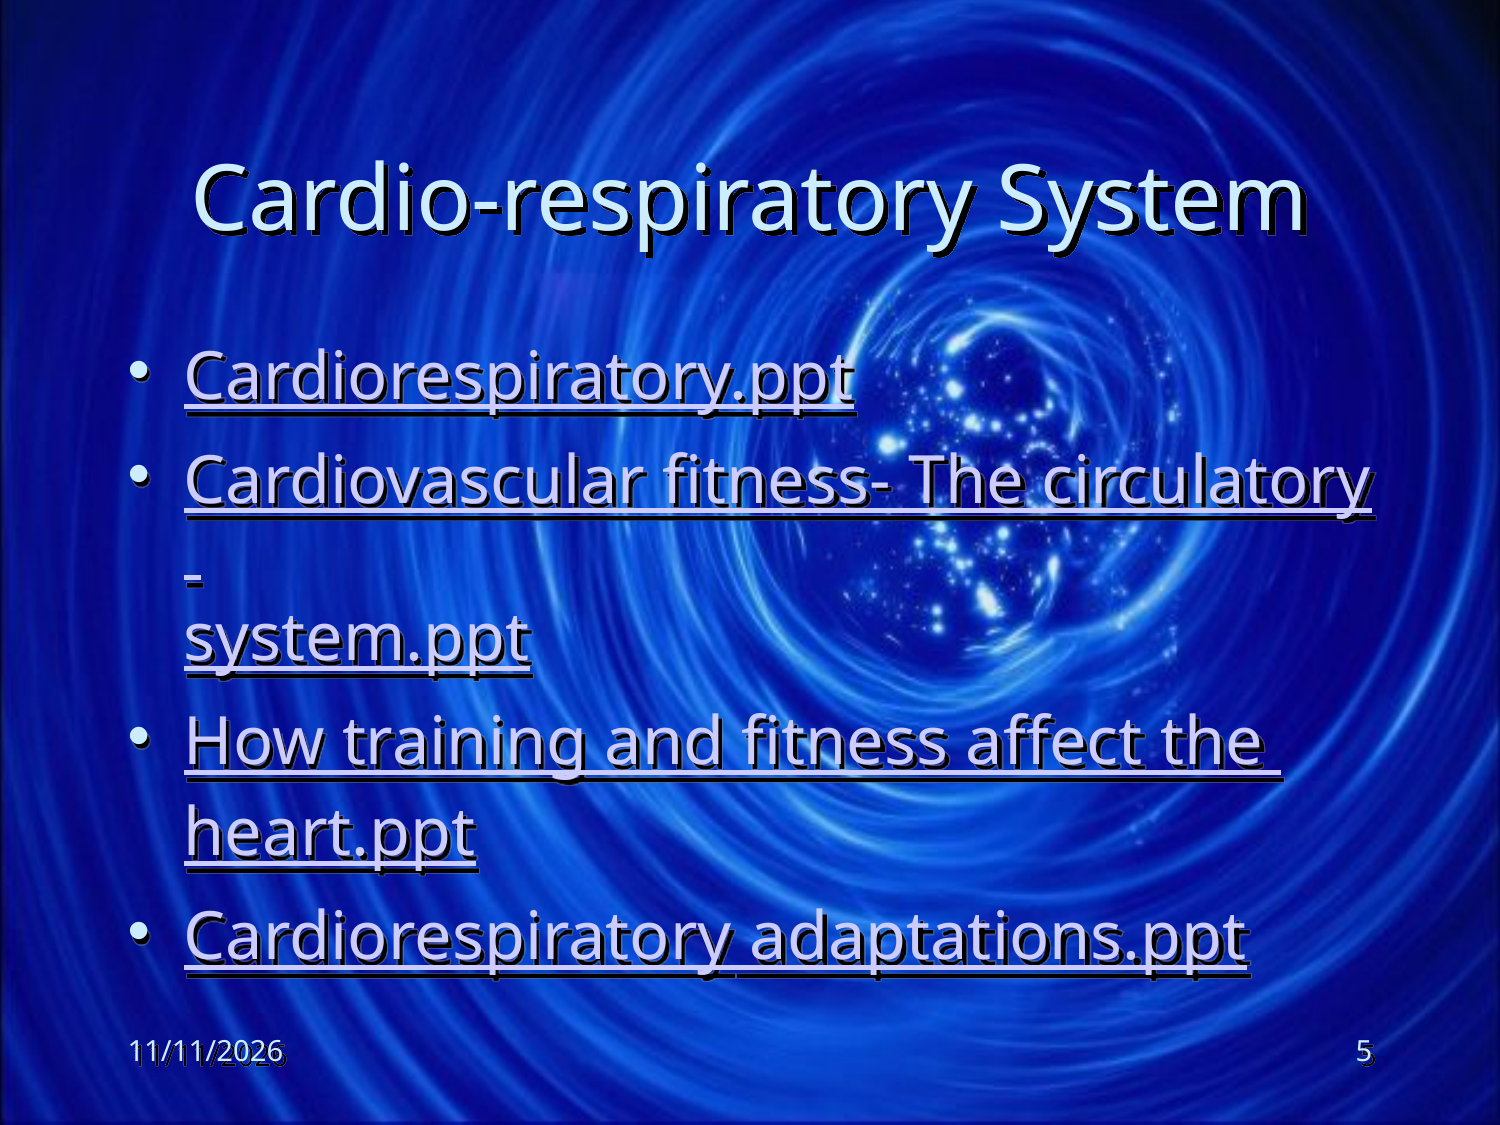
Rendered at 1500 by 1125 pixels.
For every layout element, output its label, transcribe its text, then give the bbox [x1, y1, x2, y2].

list Cardiorespiratory.ppt Cardiovascular fitness- The circulatory system.ppt How training and fitness affect the heart.ppt Cardiorespiratory adaptations.ppt [112, 324, 1388, 1001]
title Cardio-respiratory System [112, 99, 1388, 288]
picture [0, 0, 1500, 1125]
slide_number 5 [1074, 1024, 1388, 1101]
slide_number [112, 1024, 426, 1101]
